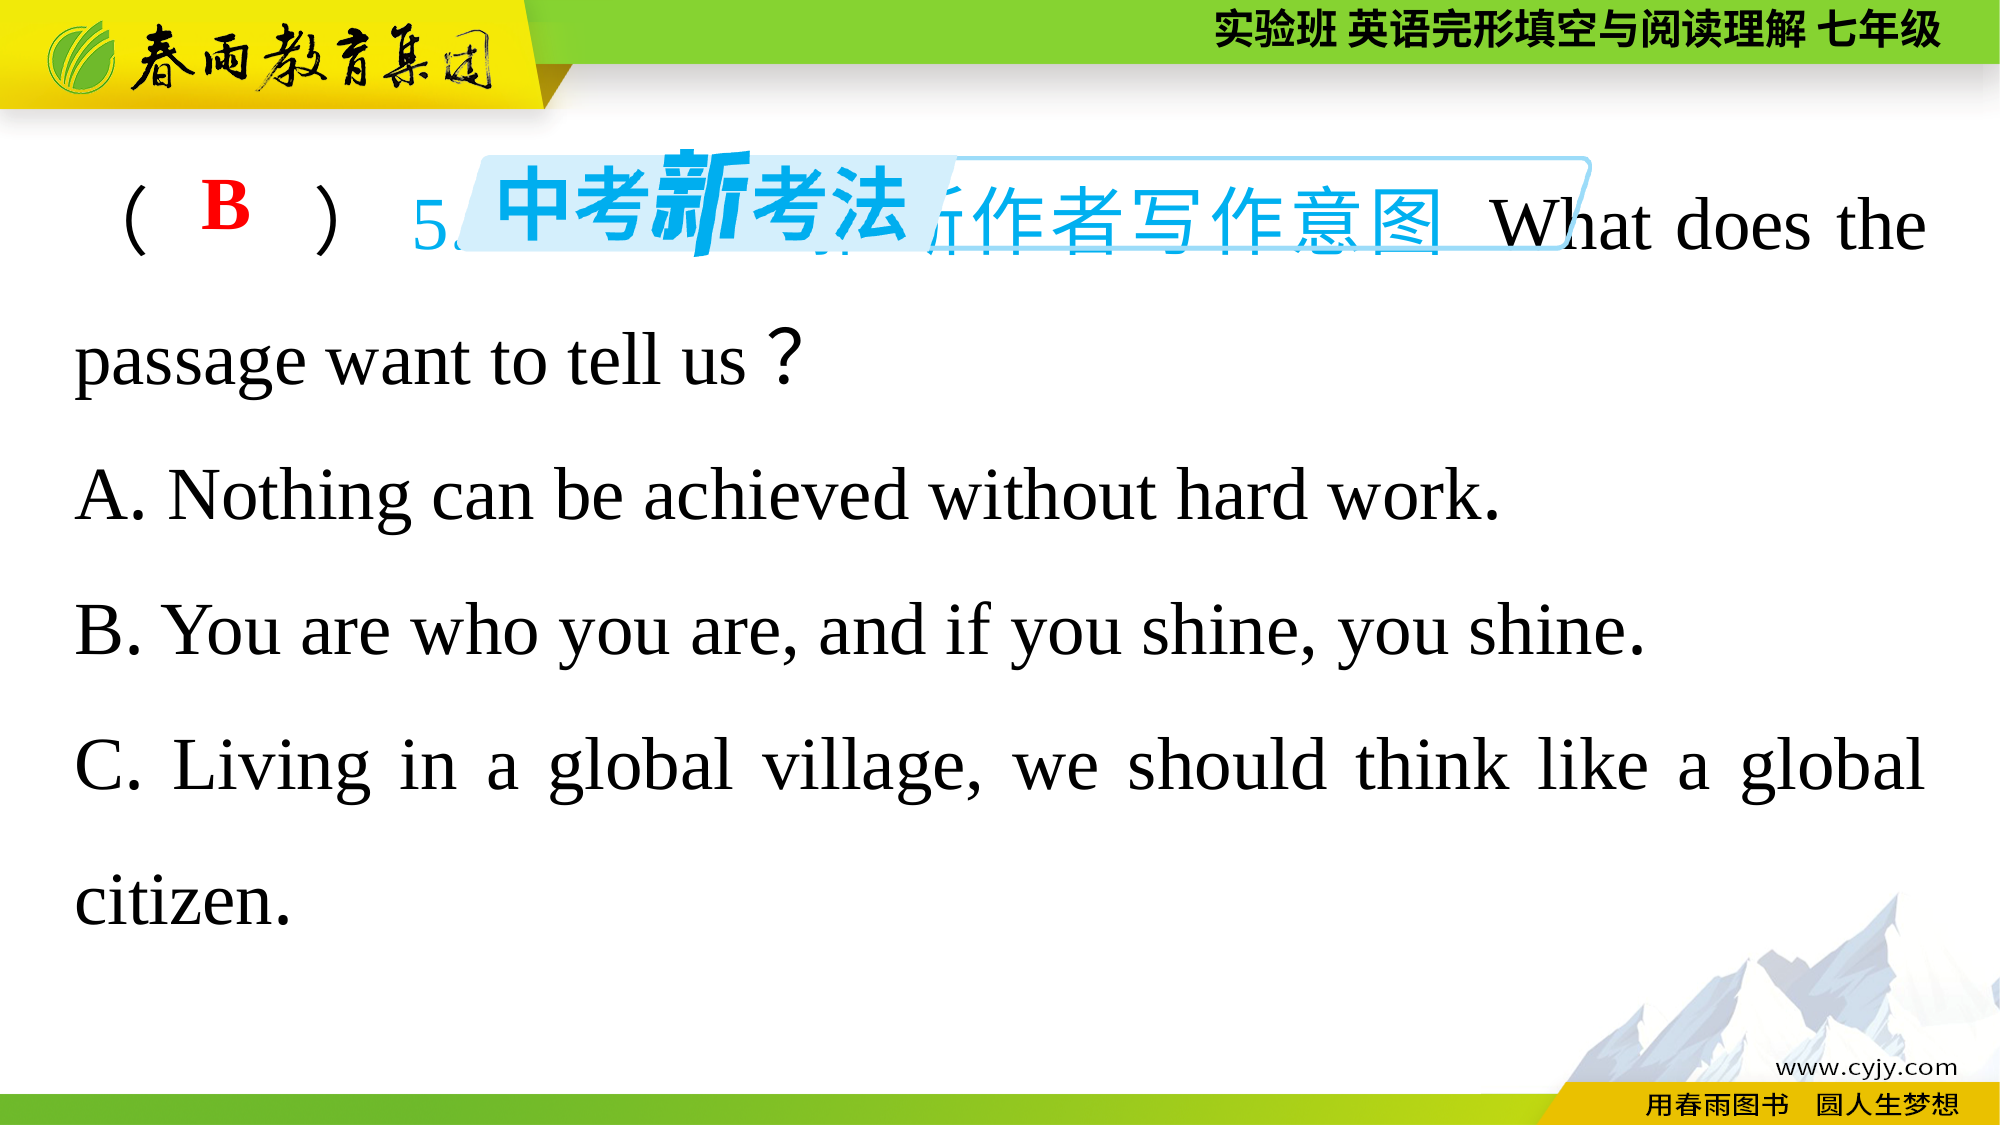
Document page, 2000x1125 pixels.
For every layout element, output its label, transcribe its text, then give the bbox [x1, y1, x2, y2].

text_box B [186, 146, 267, 252]
list （ ）5. 推断作者写作意图 What does the passage want to tell us？ A. Nothing can be achieved without hard work. B. You are who you are, and if you shine, you shine. C. Living in a global village, we should think like a global citizen. [59, 122, 1944, 956]
picture [0, 0, 2000, 1125]
